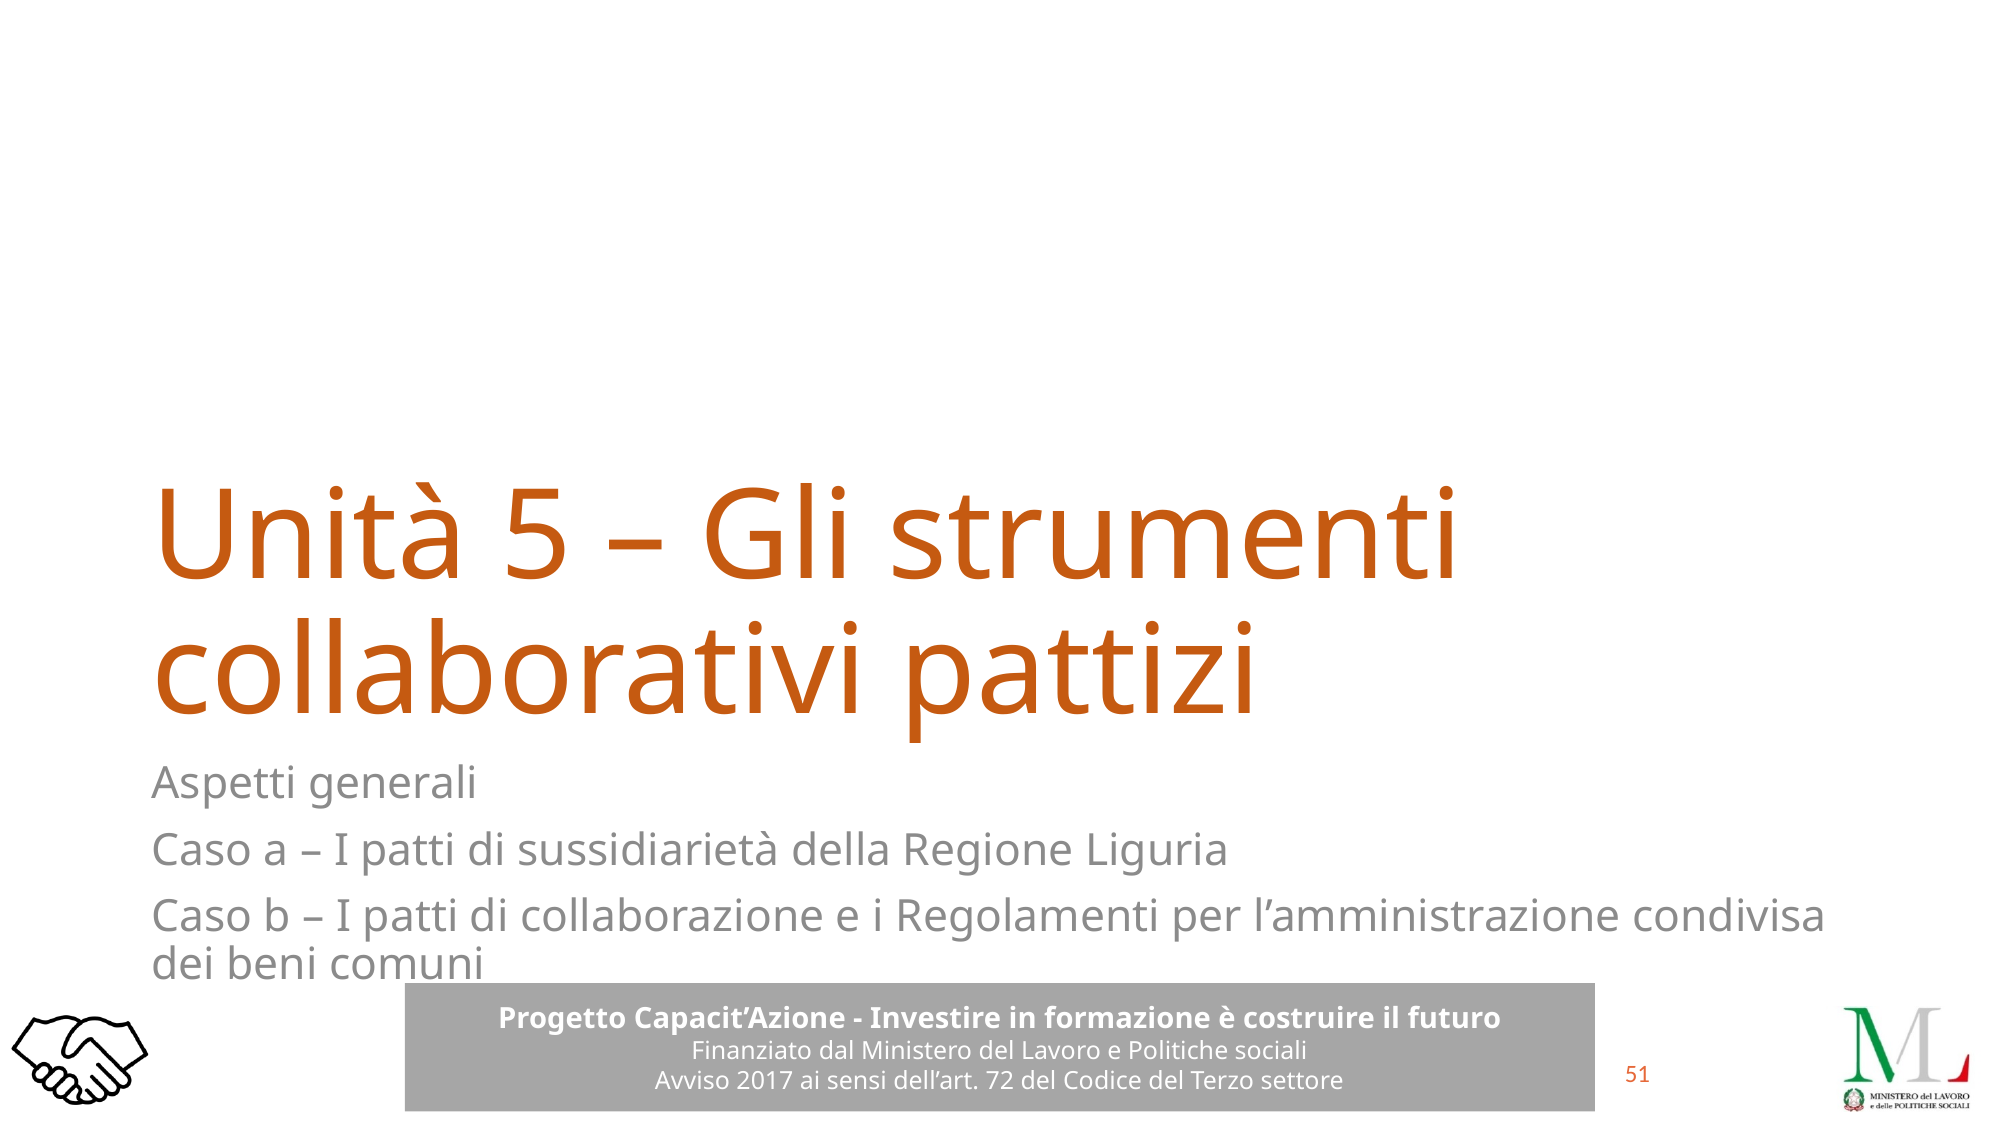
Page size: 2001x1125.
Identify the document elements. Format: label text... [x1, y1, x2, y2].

picture [10, 1009, 149, 1109]
title Unità 5 – Gli strumenti collaborativi pattizi [136, 280, 1862, 749]
list Aspetti generali Caso a – I patti di sussidiarietà della Regione Liguria Caso b – I patti di collaborazione e i Regolamenti per l’amministrazione condivisa dei beni comuni [136, 752, 1862, 999]
picture [1826, 1006, 1987, 1112]
slide_number 51 [1412, 1042, 1863, 1103]
